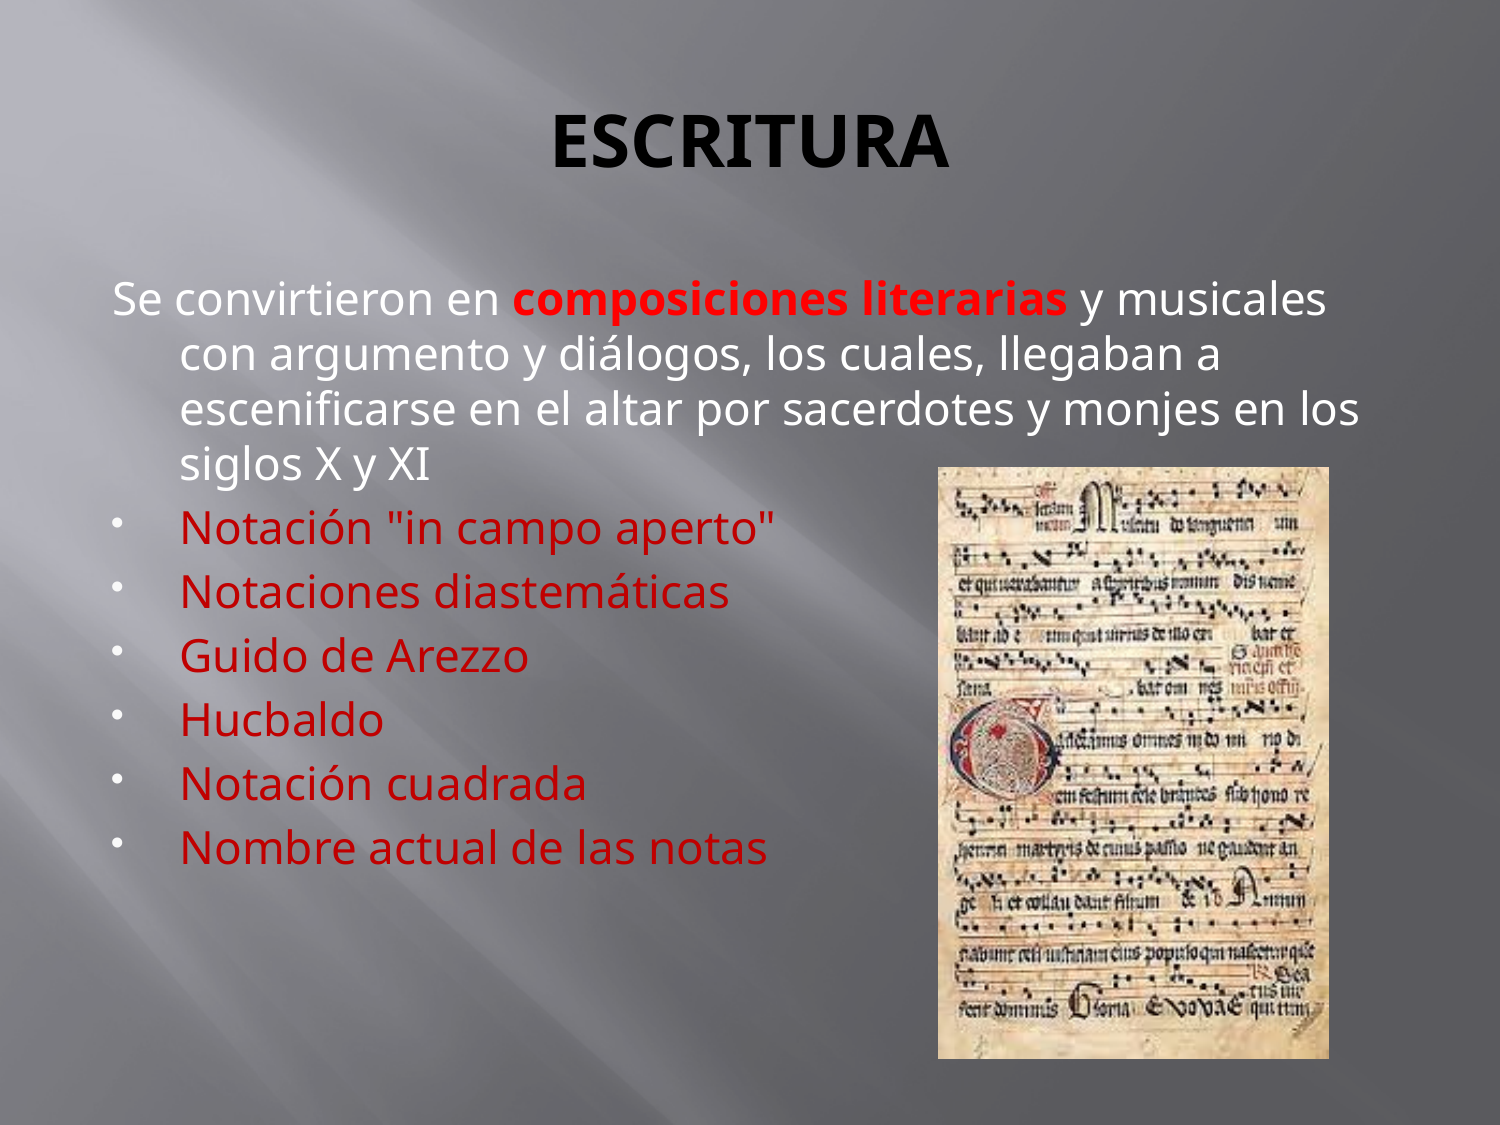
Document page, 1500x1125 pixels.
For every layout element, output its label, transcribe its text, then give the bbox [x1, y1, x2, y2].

list Se convirtieron en composiciones literarias y musicales con argumento y diálogos, los cuales, llegaban a escenificarse en el altar por sacerdotes y monjes en los siglos X y XI Notación "in campo aperto" Notaciones diastemáticas Guido de Arezzo Hucbaldo Notación cuadrada Nombre actual de las notas [75, 262, 1425, 1035]
title ESCRITURA [75, 45, 1425, 233]
picture [938, 467, 1329, 1059]
